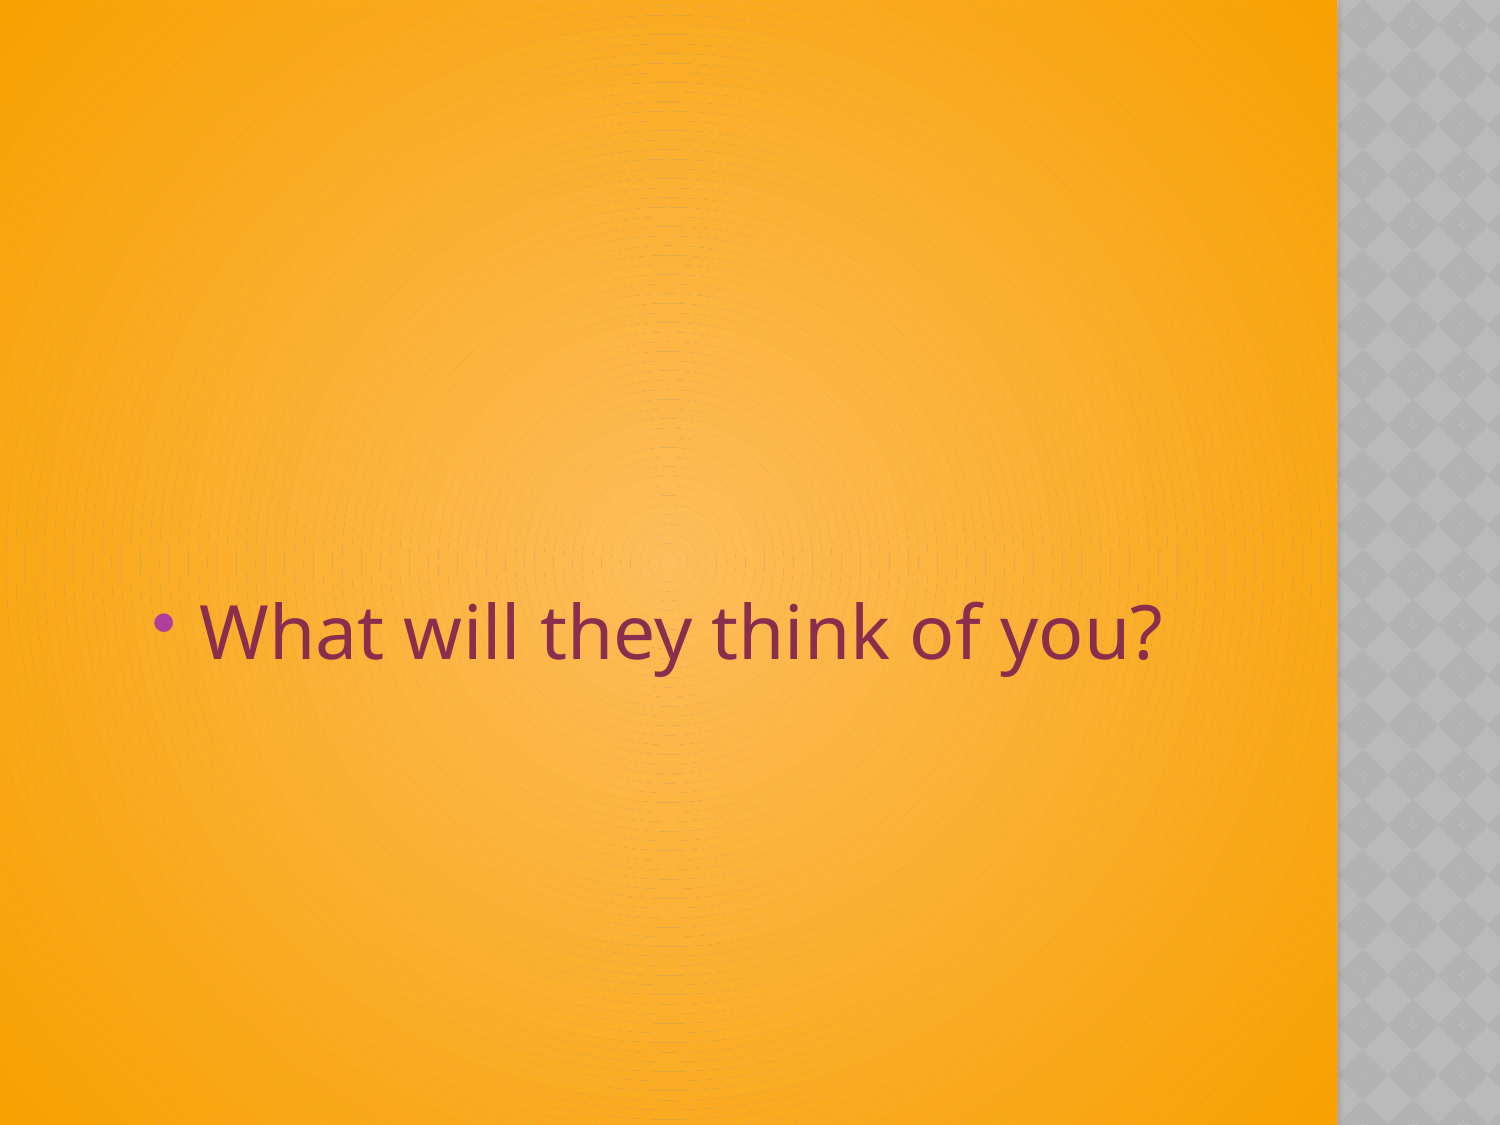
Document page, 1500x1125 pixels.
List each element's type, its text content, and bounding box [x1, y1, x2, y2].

list What will they think of you? [0, 0, 1338, 1125]
